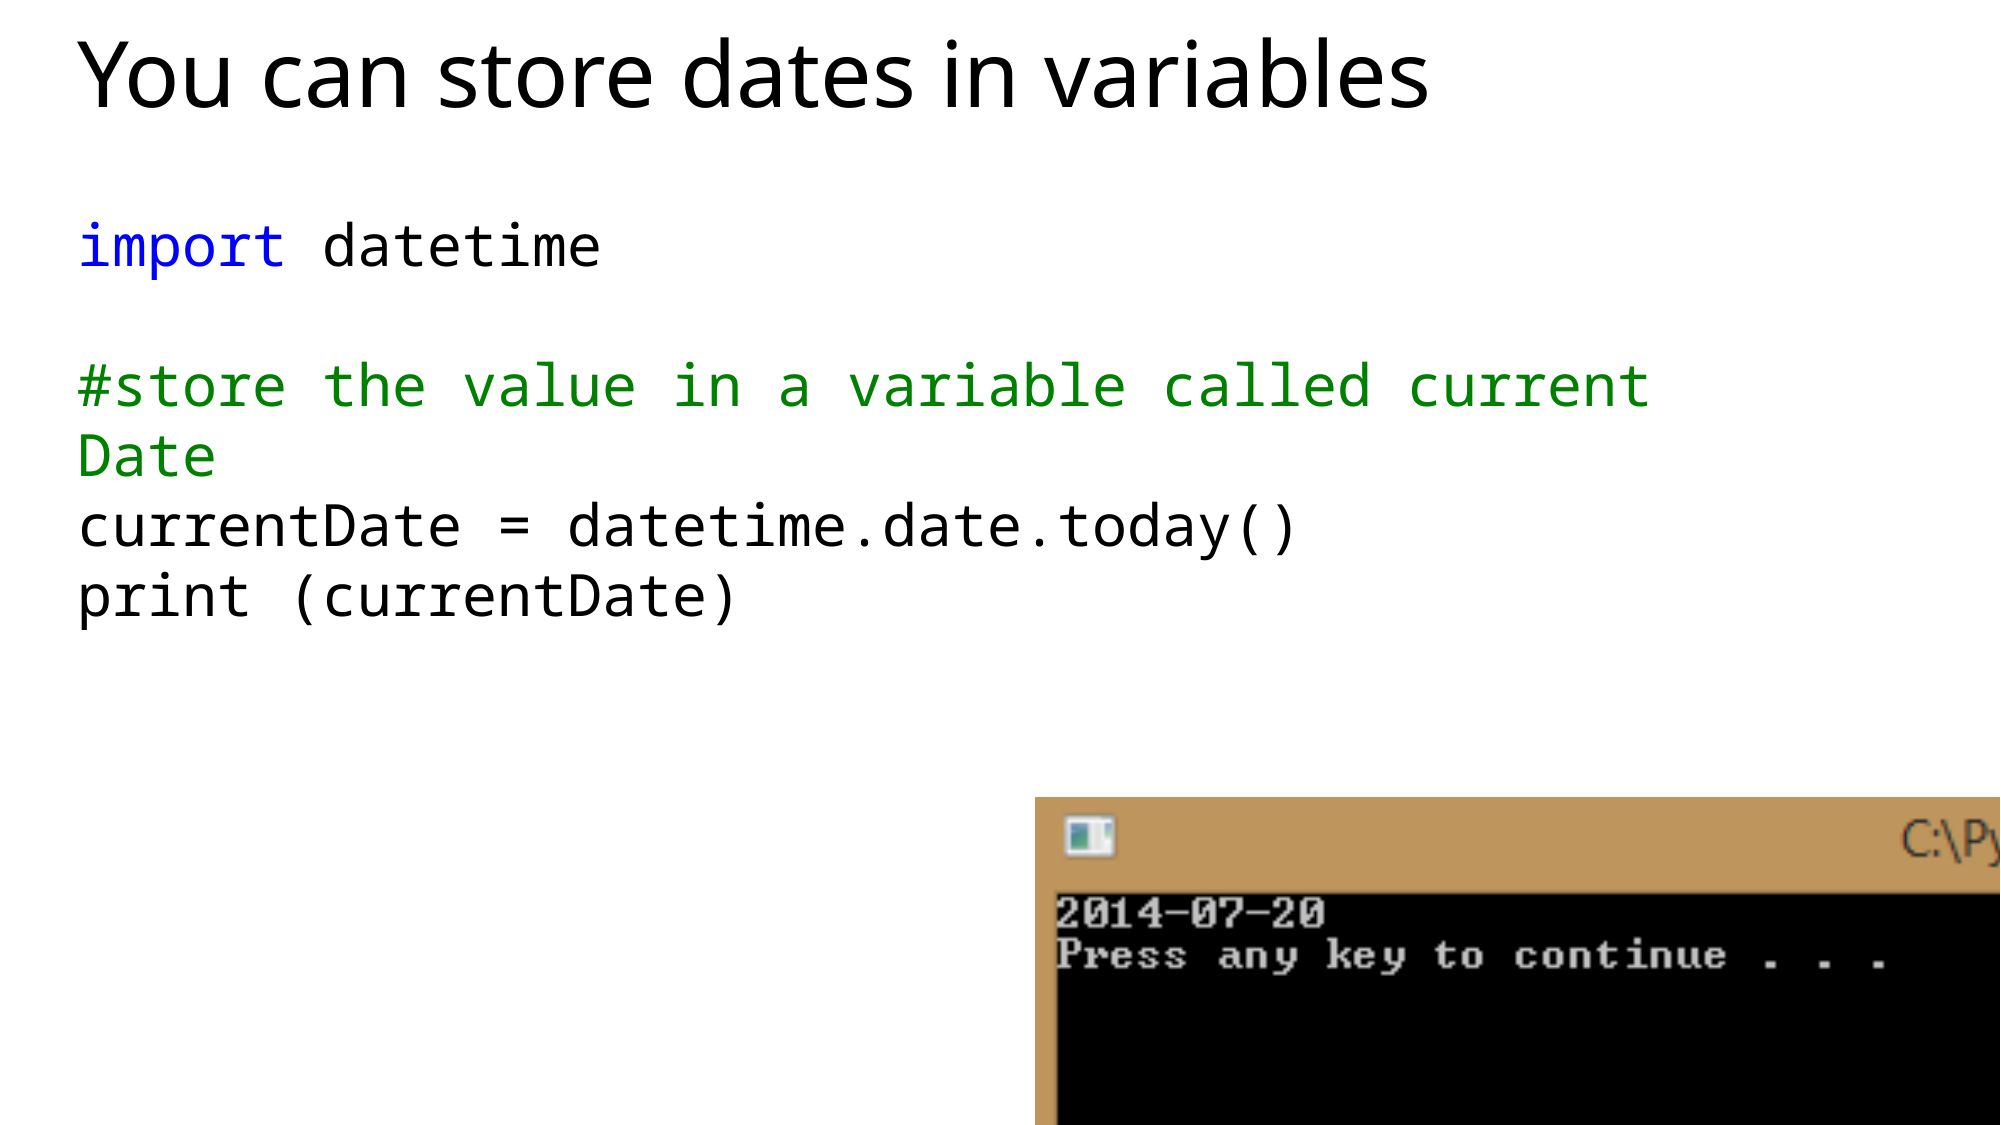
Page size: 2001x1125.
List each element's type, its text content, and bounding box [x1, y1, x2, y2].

picture [1035, 797, 2000, 1125]
title You can store dates in variables [62, 29, 1953, 205]
text_box import datetime #store the value in a variable called currentDate currentDate = datetime.date.today() print (currentDate) [62, 200, 1701, 636]
